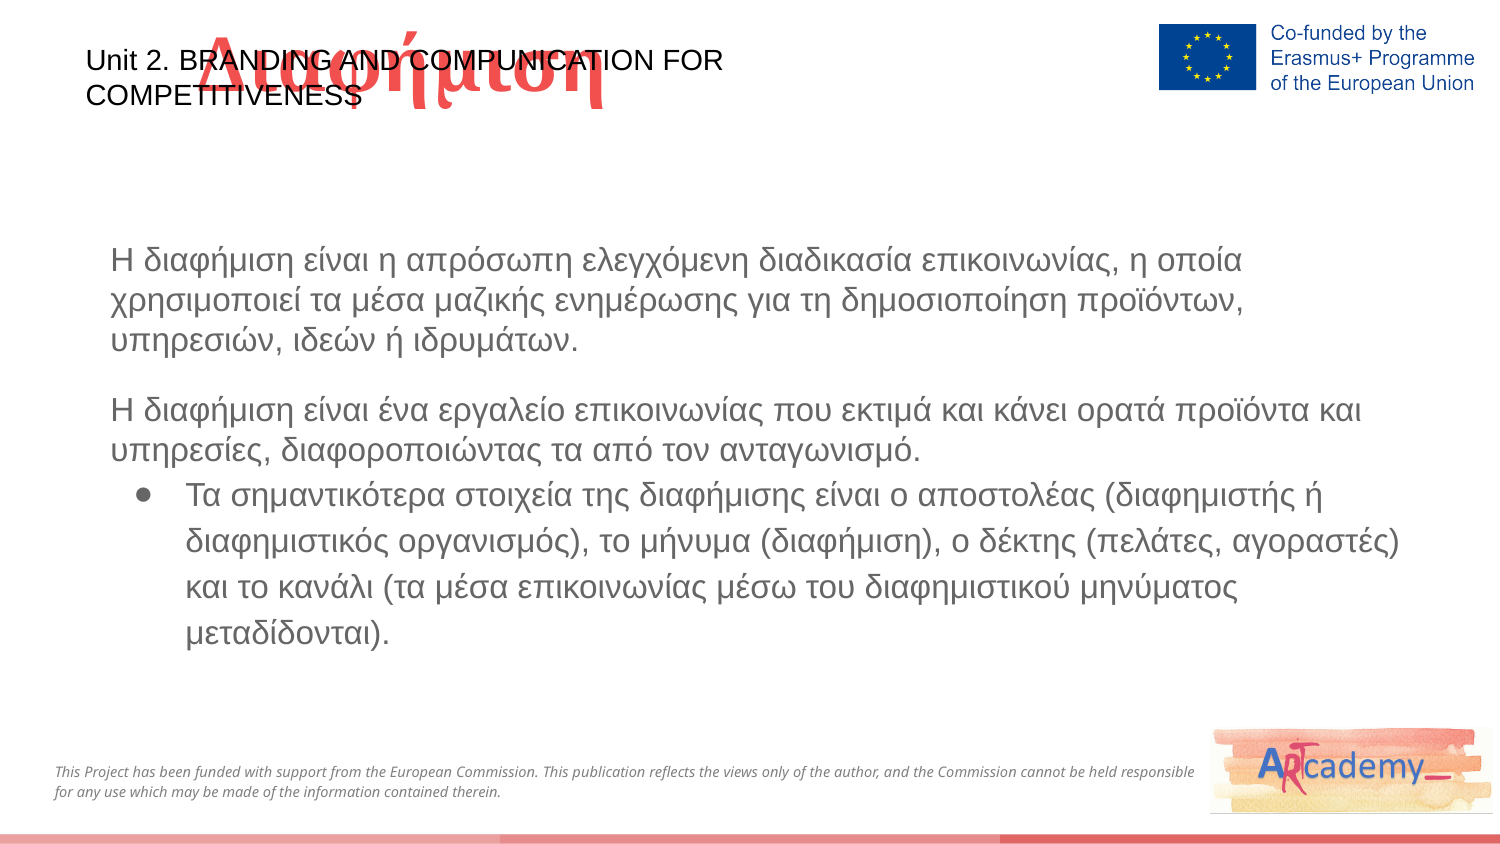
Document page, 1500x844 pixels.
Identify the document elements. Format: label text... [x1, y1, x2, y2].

list Η διαφήμιση είναι η απρόσωπη ελεγχόμενη διαδικασία επικοινωνίας, η οποία χρησιμοποιεί τα μέσα μαζικής ενημέρωσης για τη δημοσιοποίηση προϊόντων, υπηρεσιών, ιδεών ή ιδρυμάτων. Η διαφήμιση είναι ένα εργαλείο επικοινωνίας που εκτιμά και κάνει ορατά προϊόντα και υπηρεσίες, διαφοροποιώντας τα από τον ανταγωνισμό. Τα σημαντικότερα στοιχεία της διαφήμισης είναι ο αποστολέας (διαφημιστής ή διαφημιστικός οργανισμός), το μήνυμα (διαφήμιση), ο δέκτης (πελάτες, αγοραστές) και το κανάλι (τα μέσα επικοινωνίας μέσω του διαφημιστικού μηνύματος μεταδίδονται). [95, 223, 1423, 723]
text_box This Project has been funded with support from the European Commission. This publication reflects the views only of the author, and the Commission cannot be held responsible for any use which may be made of the information contained therein. [39, 754, 1205, 799]
picture [1210, 709, 1493, 844]
picture [1158, 24, 1474, 94]
title Διαφήμιση [180, 4, 1352, 212]
text_box Unit 2. BRANDING AND COMPUNICATION FOR COMPETITIVENESS [70, 33, 750, 119]
